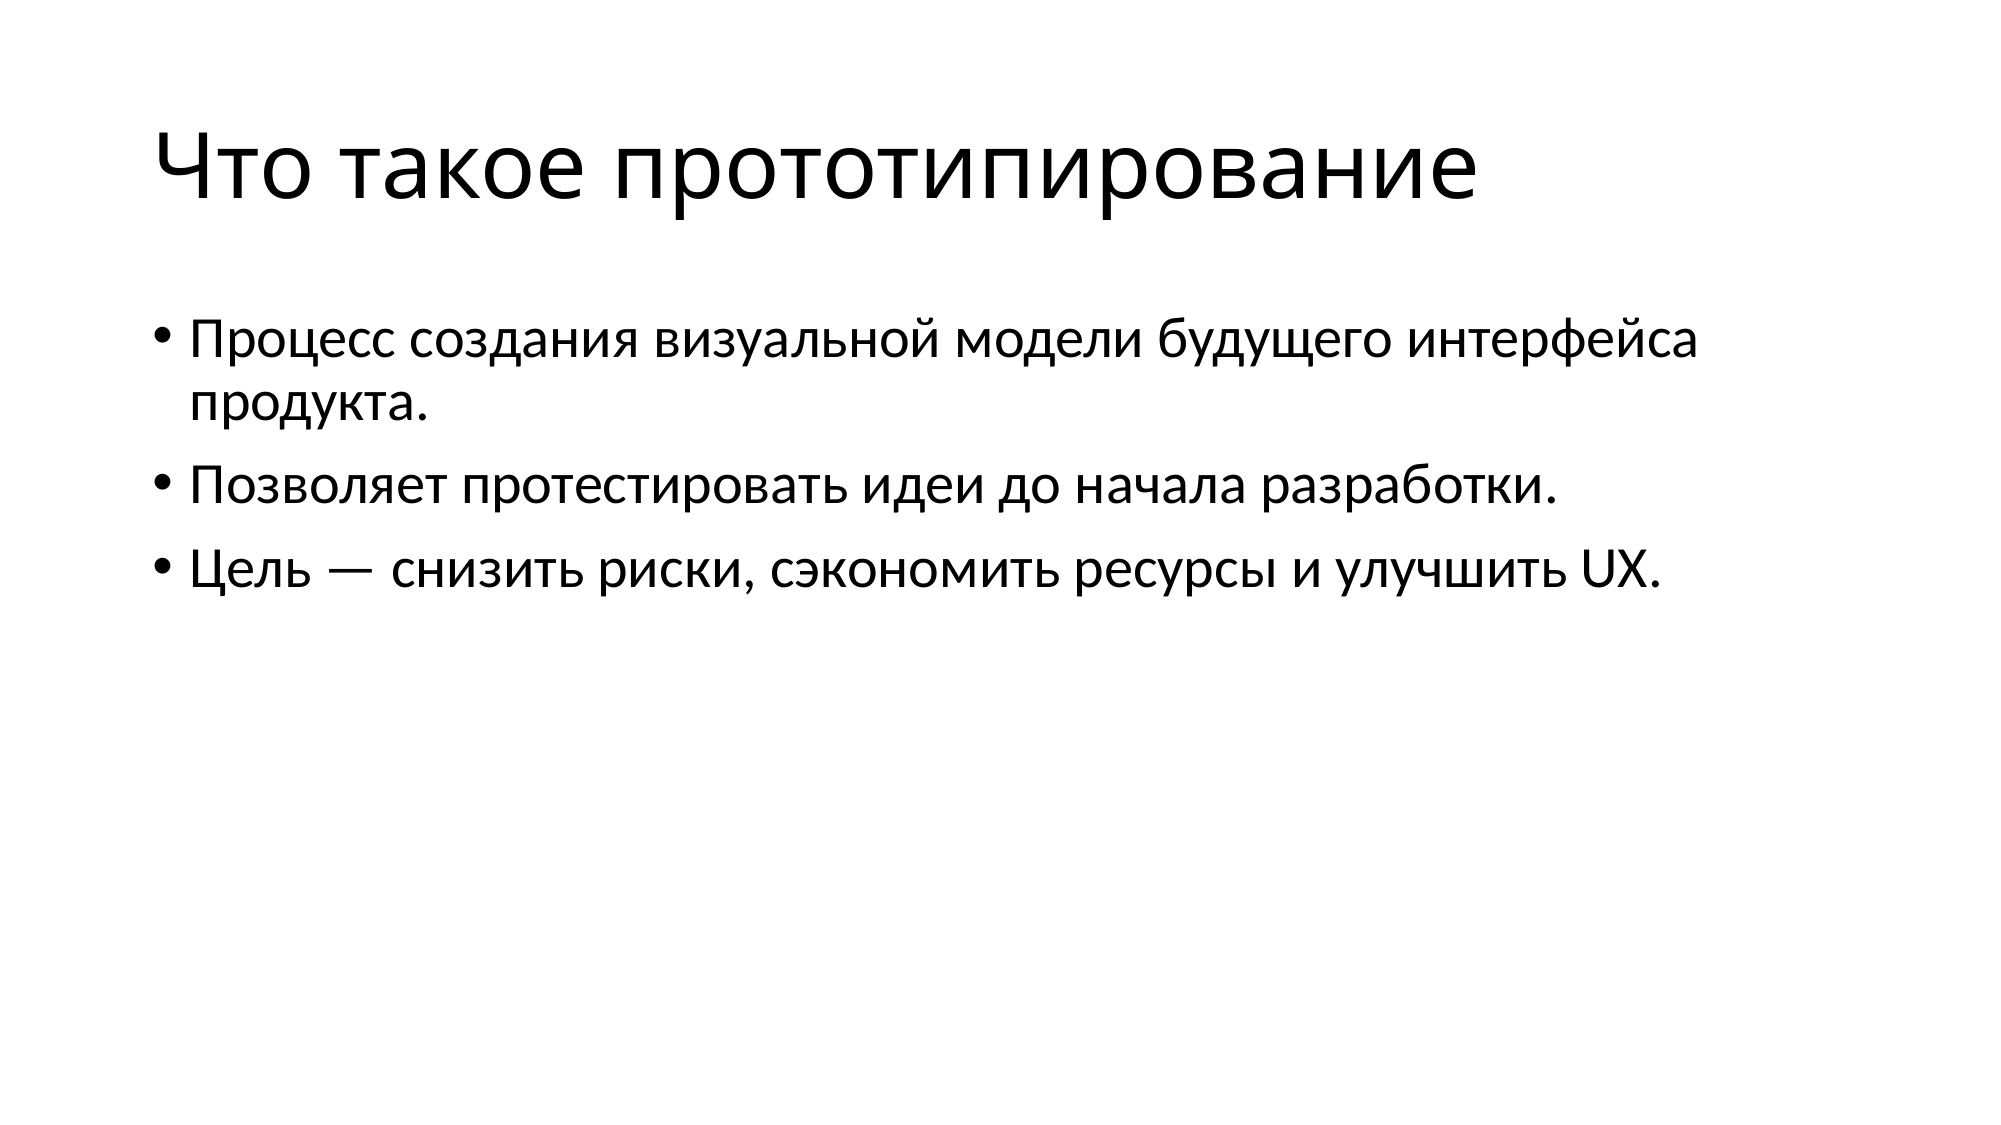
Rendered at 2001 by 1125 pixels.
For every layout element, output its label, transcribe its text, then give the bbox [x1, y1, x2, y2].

title Что такое прототипирование [137, 59, 1863, 278]
list Процесс создания визуальной модели будущего интерфейса продукта. Позволяет протестировать идеи до начала разработки. Цель — снизить риски, сэкономить ресурсы и улучшить UX. [137, 299, 1863, 1014]
